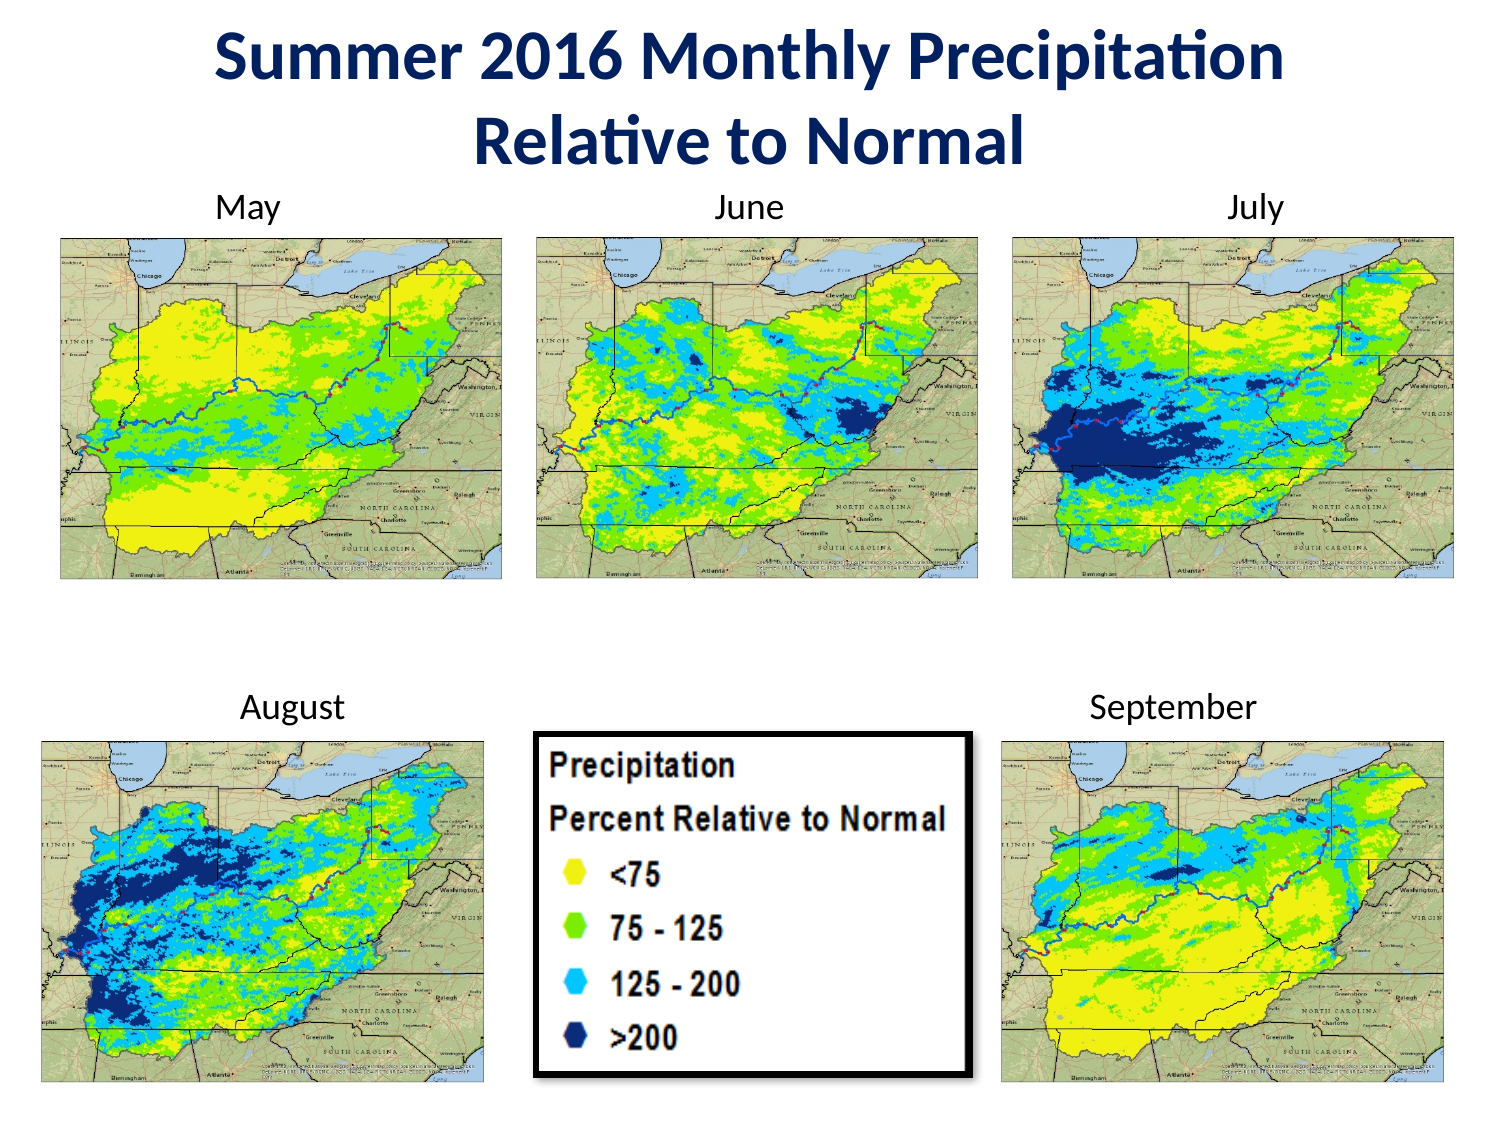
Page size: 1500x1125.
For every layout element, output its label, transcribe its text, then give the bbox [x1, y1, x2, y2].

text_box July [1212, 188, 1375, 224]
text_box September [1074, 674, 1288, 728]
picture [523, 226, 991, 587]
text_box August [224, 674, 388, 728]
text_box June [699, 188, 863, 224]
picture [989, 729, 1457, 1091]
title Summer 2016 Monthly Precipitation Relative to Normal [75, 0, 1425, 188]
picture [47, 227, 515, 588]
picture [538, 737, 967, 1072]
picture [999, 226, 1467, 587]
text_box May [199, 188, 363, 225]
picture [29, 729, 496, 1091]
